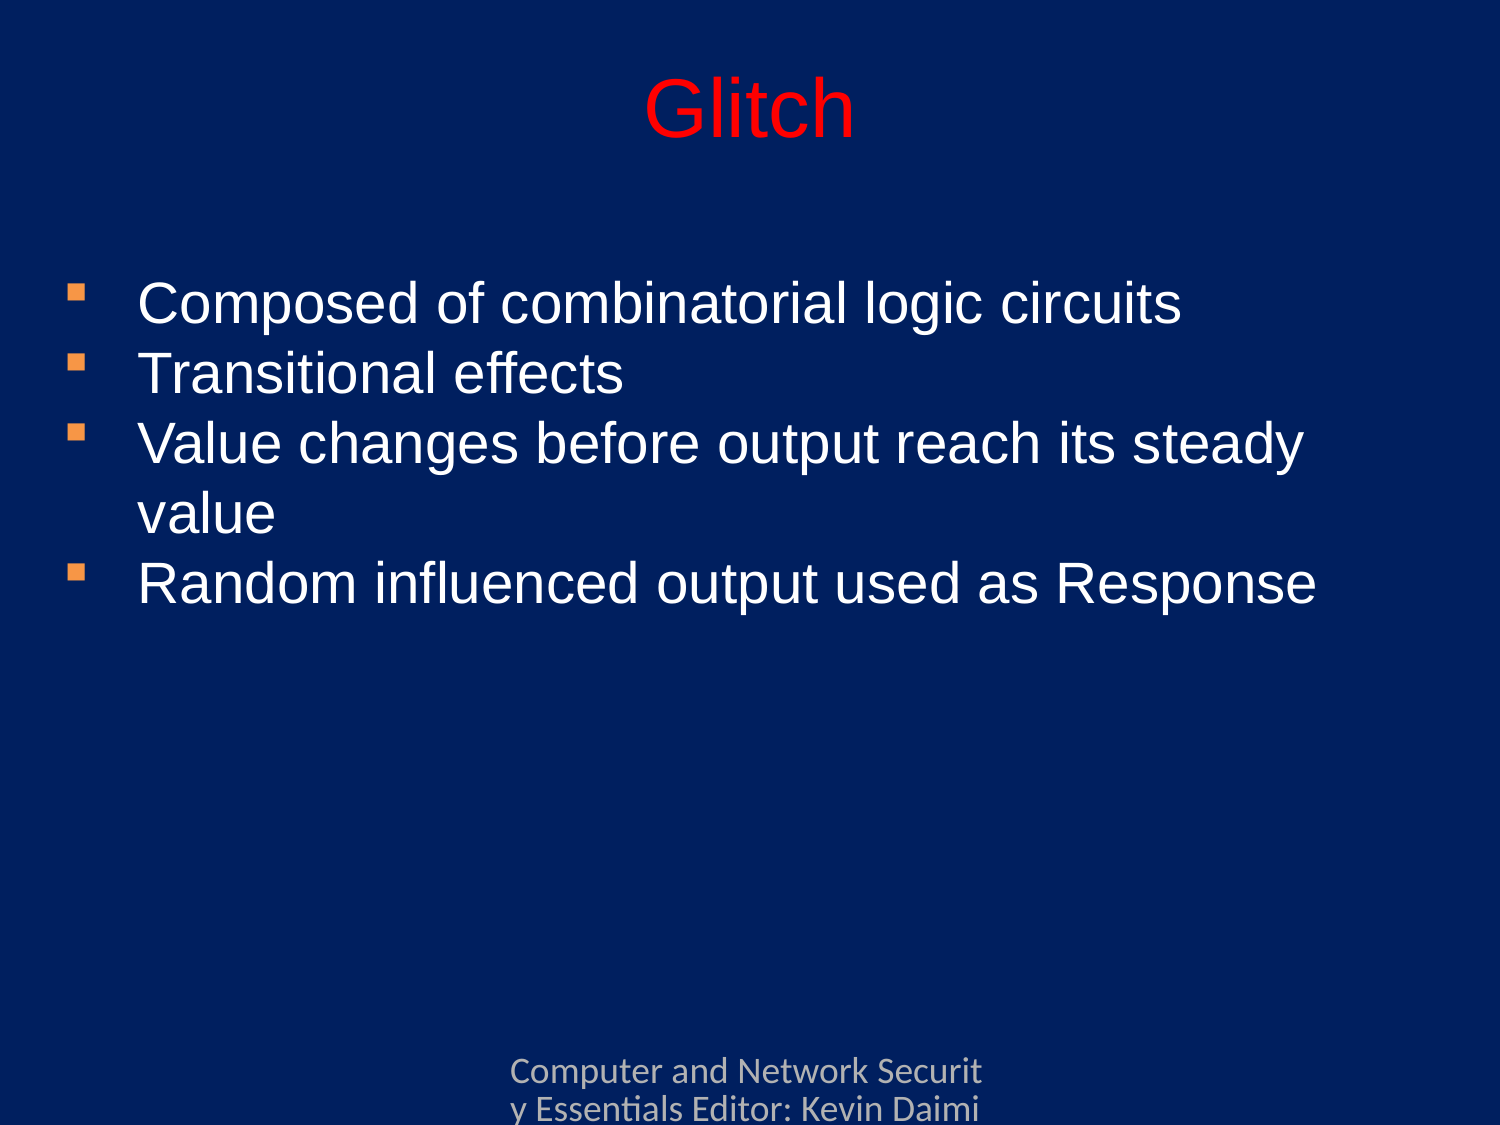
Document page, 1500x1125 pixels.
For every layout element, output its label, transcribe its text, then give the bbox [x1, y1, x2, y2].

title Glitch [44, 53, 1456, 155]
footer Computer and Network Security Essentials Editor: Kevin Daimi Associate Editors: Guillermo Francia, Levent Ertaul, Luis H. Encinas, Eman El-Sheikh Published by Springer [510, 1046, 990, 1103]
list Composed of combinatorial logic circuits Transitional effects Value changes before output reach its steady value Random influenced output used as Response [62, 195, 1437, 761]
